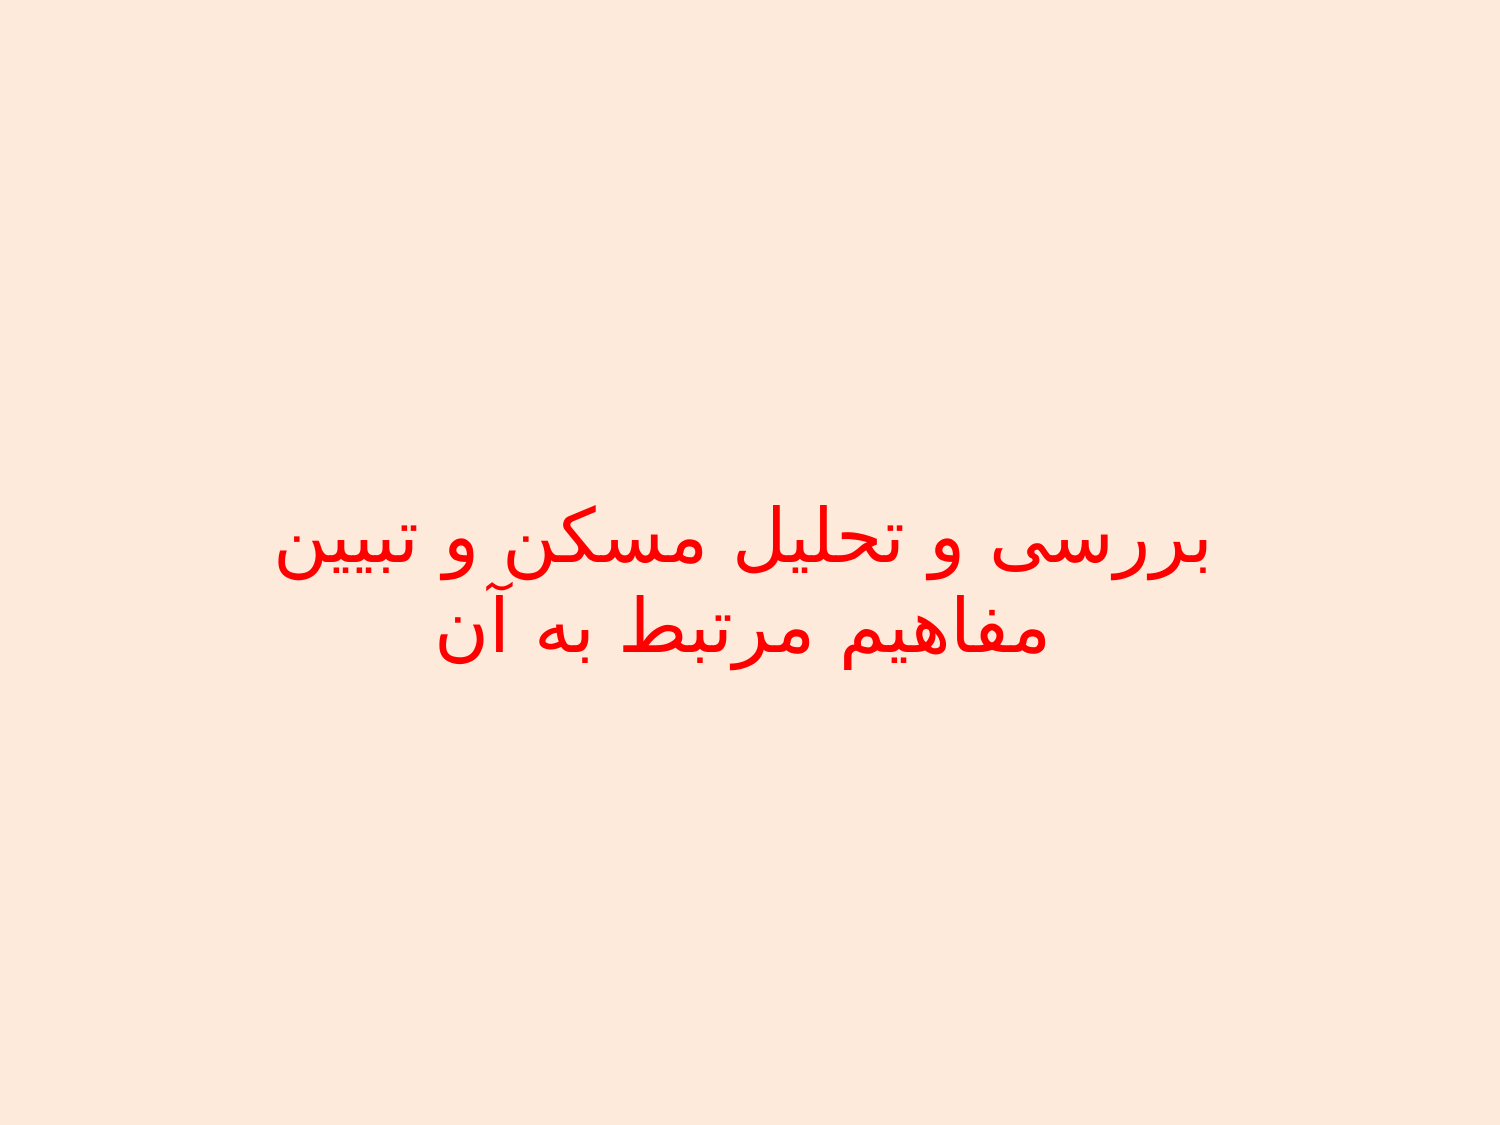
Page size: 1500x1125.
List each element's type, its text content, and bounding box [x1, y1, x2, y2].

text_box بررسی و تحلیل مسکن و تبیین مفاهیم مرتبط به آن [181, 480, 1307, 676]
